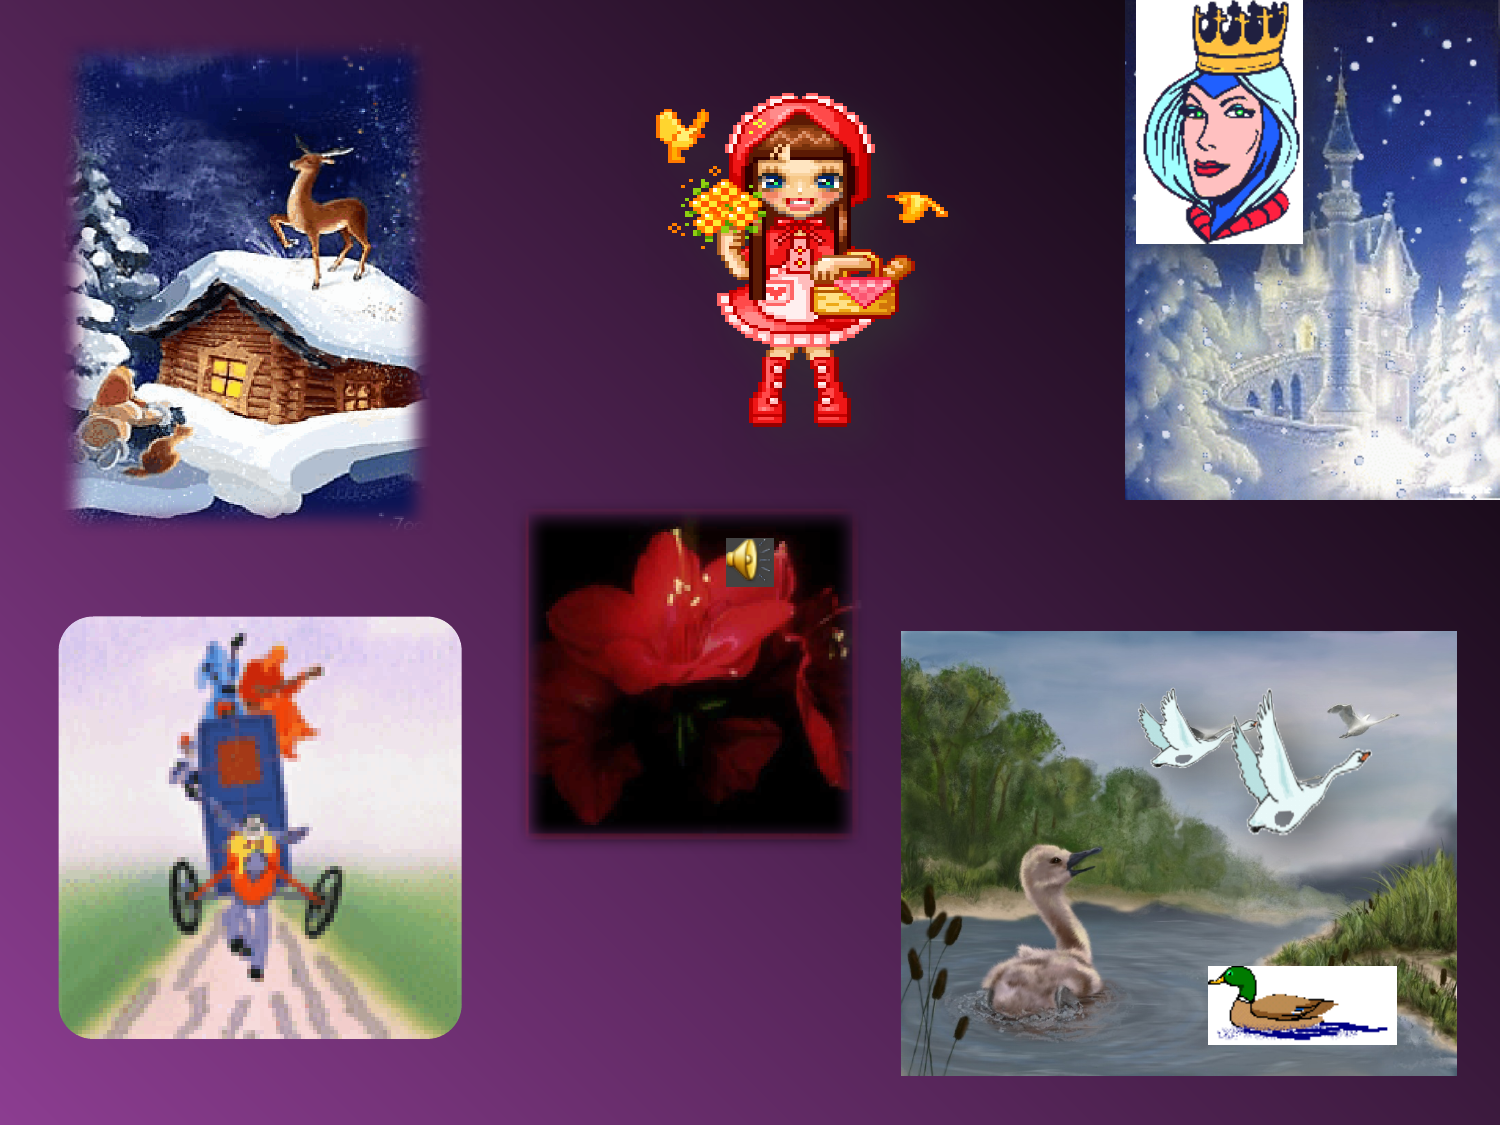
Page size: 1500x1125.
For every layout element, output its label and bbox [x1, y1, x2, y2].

picture [58, 616, 462, 1040]
picture [58, 34, 434, 536]
picture [513, 499, 867, 854]
list [596, 46, 1001, 428]
picture [901, 630, 1458, 1076]
picture [1124, 0, 1500, 501]
